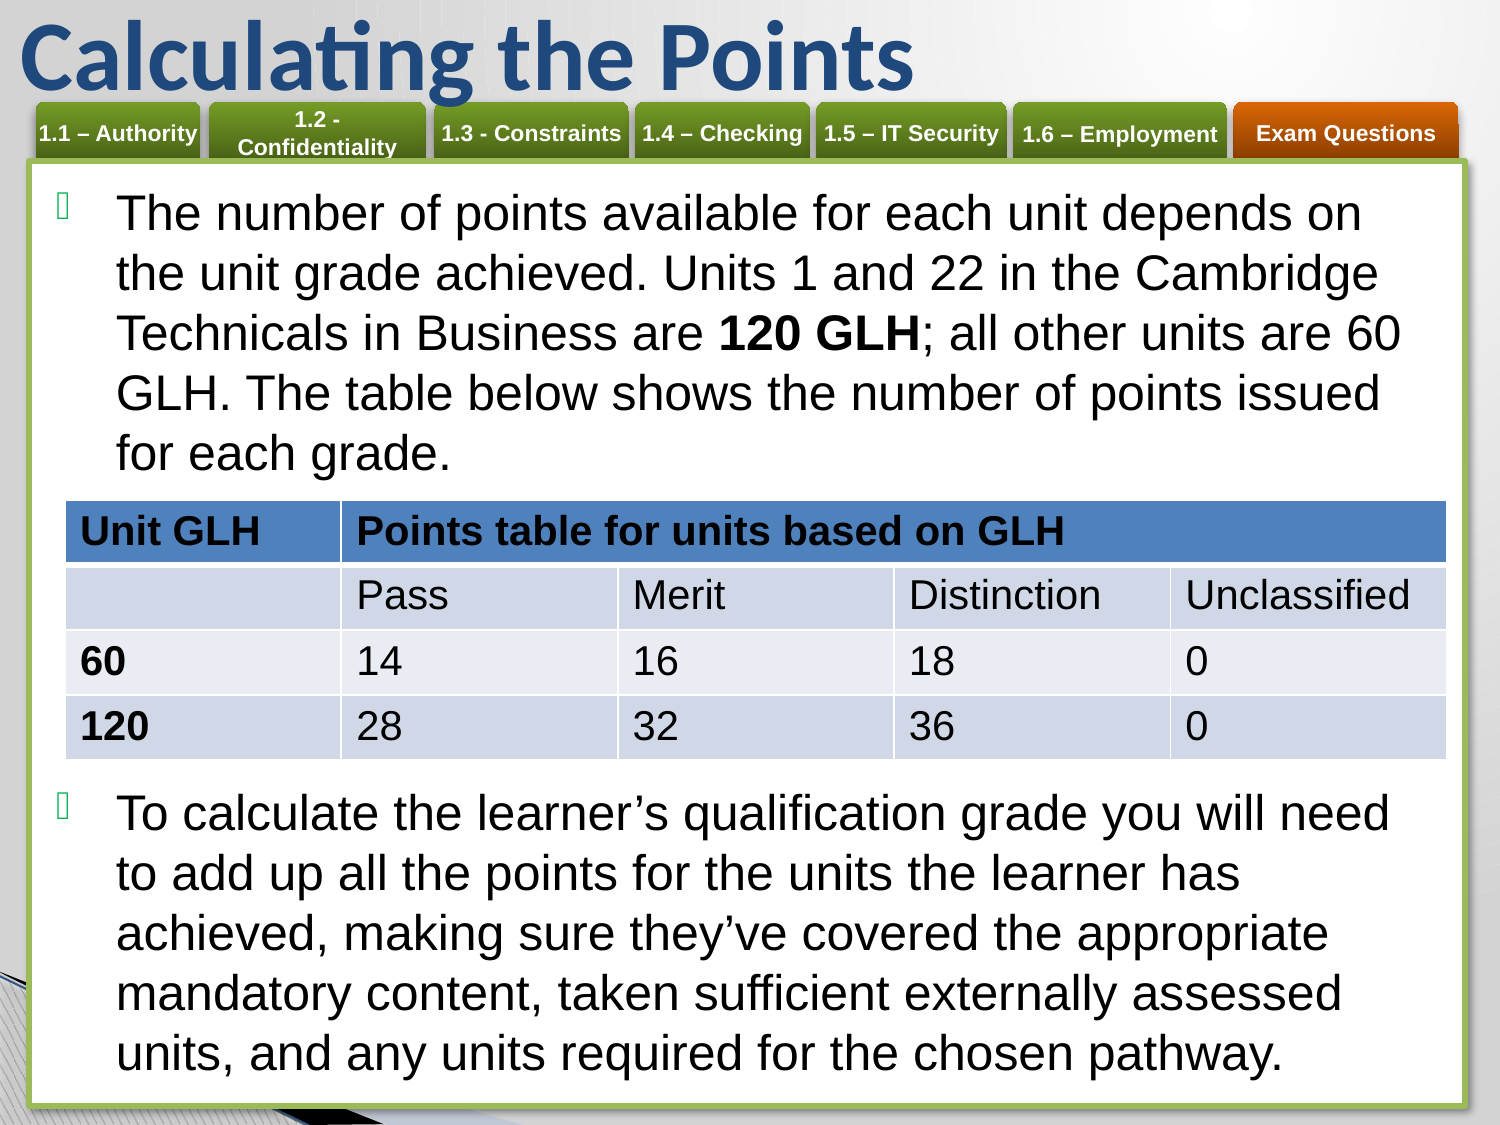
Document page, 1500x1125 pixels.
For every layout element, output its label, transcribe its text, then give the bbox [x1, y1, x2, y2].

table_cell 36 [895, 696, 1170, 759]
table_cell [66, 568, 340, 629]
table_cell 0 [1171, 631, 1446, 694]
table_cell Distinction [895, 568, 1170, 629]
table_header Unit GLH [66, 501, 340, 562]
table_cell Pass [342, 568, 617, 629]
table_cell 14 [342, 631, 617, 694]
table_cell 0 [1171, 696, 1446, 759]
table_cell 16 [619, 631, 893, 694]
table_header Points table for units based on GLH [342, 501, 1446, 562]
table_cell 120 [66, 696, 340, 759]
table_cell Unclassified [1171, 568, 1446, 629]
table_cell 28 [342, 696, 617, 759]
table_cell 60 [66, 631, 340, 694]
text_box The number of points available for each unit depends on the unit grade achieved. Units 1 and 22 in the Cambridge Technicals in Business are 120 GLH; all other units are 60 GLH. The table below shows the number of points issued for each grade. To calculate the learner’s qualification grade you will need to add up all the points for the units the learner has achieved, making sure they’ve covered the appropriate mandatory content, taken sufficient externally assessed units, and any units required for the chosen pathway. [41, 172, 1447, 1088]
table_cell 18 [895, 631, 1170, 694]
table_cell 32 [619, 696, 893, 759]
picture [281, 1114, 303, 1125]
title Calculating the Points [5, 0, 1270, 102]
text_box e [551, 0, 603, 5]
table_cell Merit [619, 568, 893, 629]
